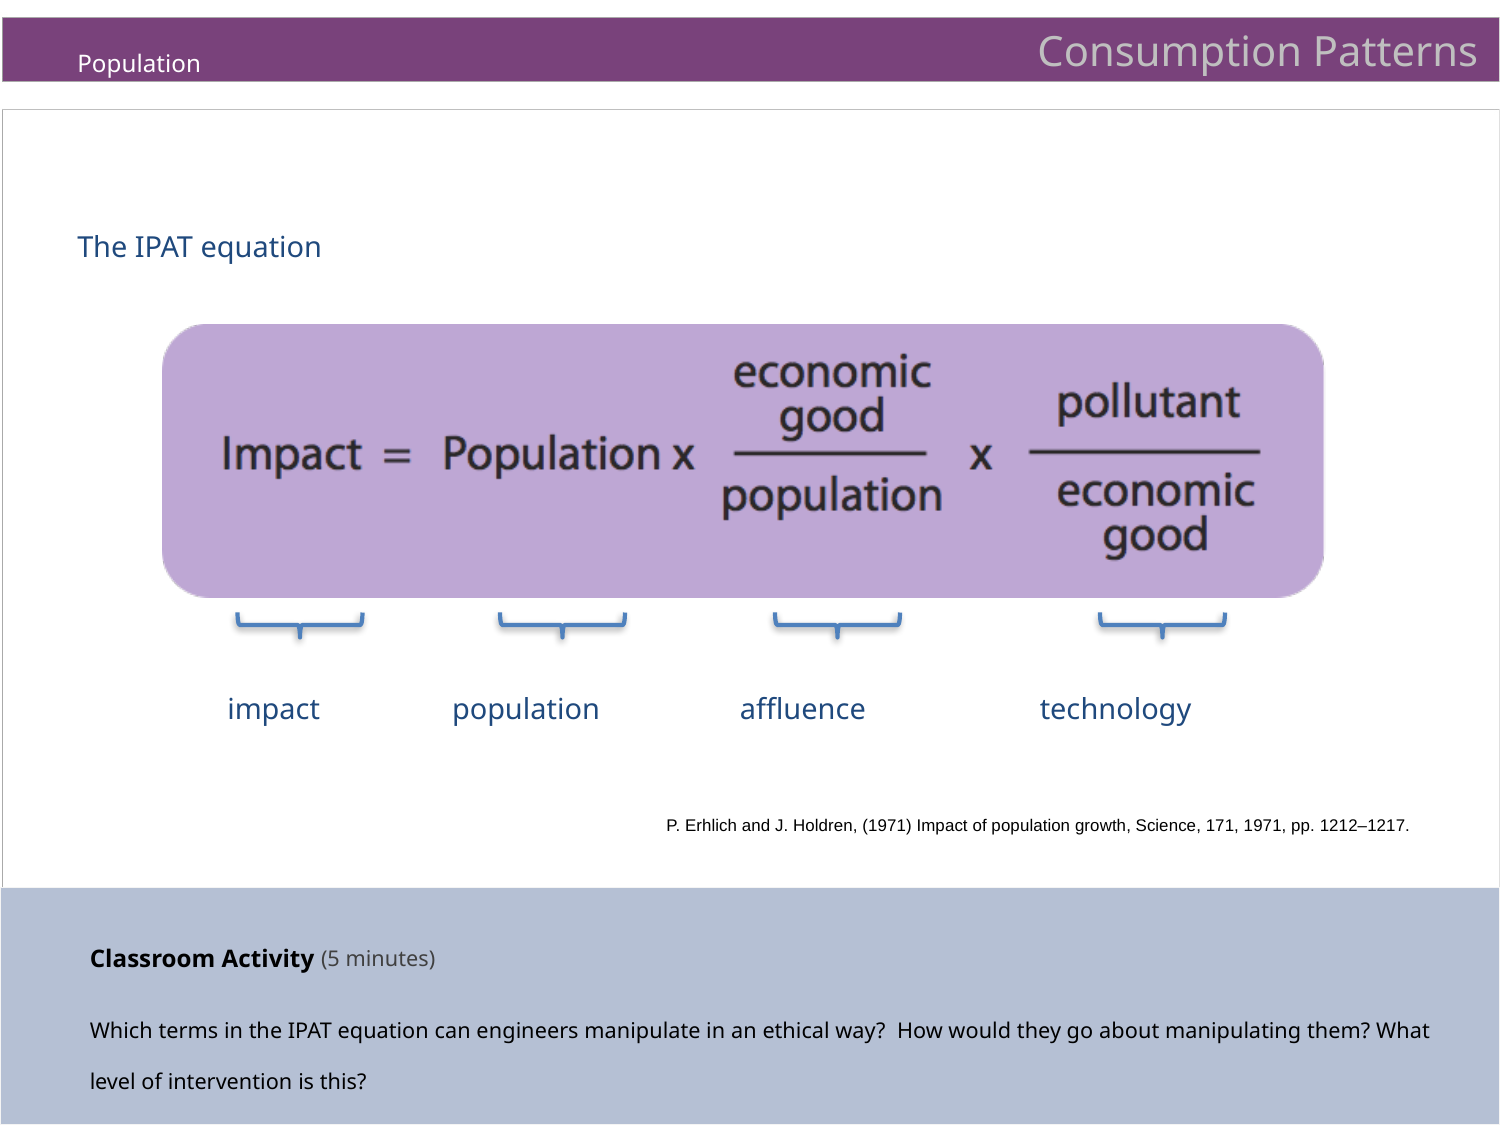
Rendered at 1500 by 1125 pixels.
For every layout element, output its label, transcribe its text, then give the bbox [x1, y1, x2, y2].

text_box The IPAT equation [62, 187, 538, 339]
text_box technology [1024, 649, 1313, 733]
text_box P. Erhlich and J. Holdren, (1971) Impact of population growth, Science, 171, 1971, pp. 1212–1217. [74, 787, 1425, 842]
text_box [772, 612, 903, 640]
text_box population [437, 649, 724, 733]
text_box [497, 612, 628, 640]
text_box [0, 887, 1500, 1125]
text_box [235, 612, 365, 640]
picture [0, 12, 1500, 887]
text_box Classroom Activity (5 minutes) Which terms in the IPAT equation can engineers manipulate in an ethical way? How would they go about manipulating them? What level of intervention is this? [75, 908, 1450, 1101]
text_box [1097, 612, 1228, 640]
text_box impact [212, 649, 413, 733]
title Consumption Patterns [437, 12, 1500, 88]
text_box affluence [724, 649, 1013, 733]
